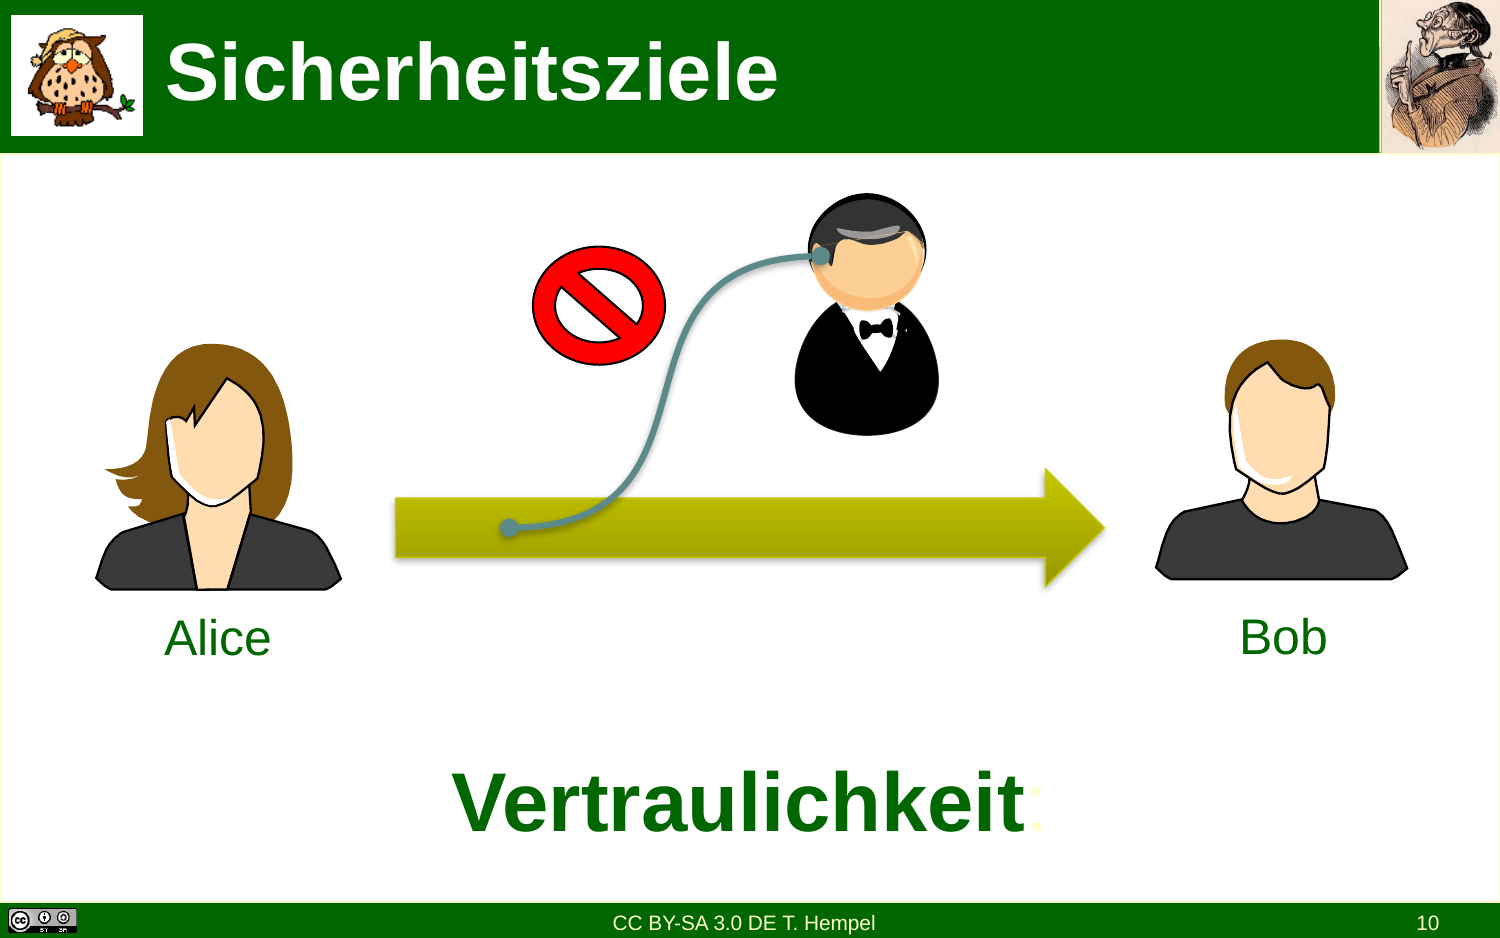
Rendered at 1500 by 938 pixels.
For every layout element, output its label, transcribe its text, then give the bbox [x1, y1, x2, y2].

title Sicherheitsziele [150, 17, 1365, 125]
text_box [567, 246, 631, 254]
text_box Alice [100, 605, 337, 673]
text_box Vertraulichkeit: [436, 740, 1064, 856]
picture [1148, 320, 1415, 587]
picture [1381, 0, 1500, 153]
picture [8, 908, 77, 933]
text_box [394, 468, 1105, 588]
picture [759, 185, 992, 446]
slide_number 10 [1104, 901, 1455, 927]
picture [88, 337, 349, 598]
text_box Bob [1161, 596, 1406, 672]
picture [11, 15, 143, 136]
footer CC BY-SA 3.0 DE T. Hempel [419, 901, 1069, 927]
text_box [508, 255, 822, 529]
